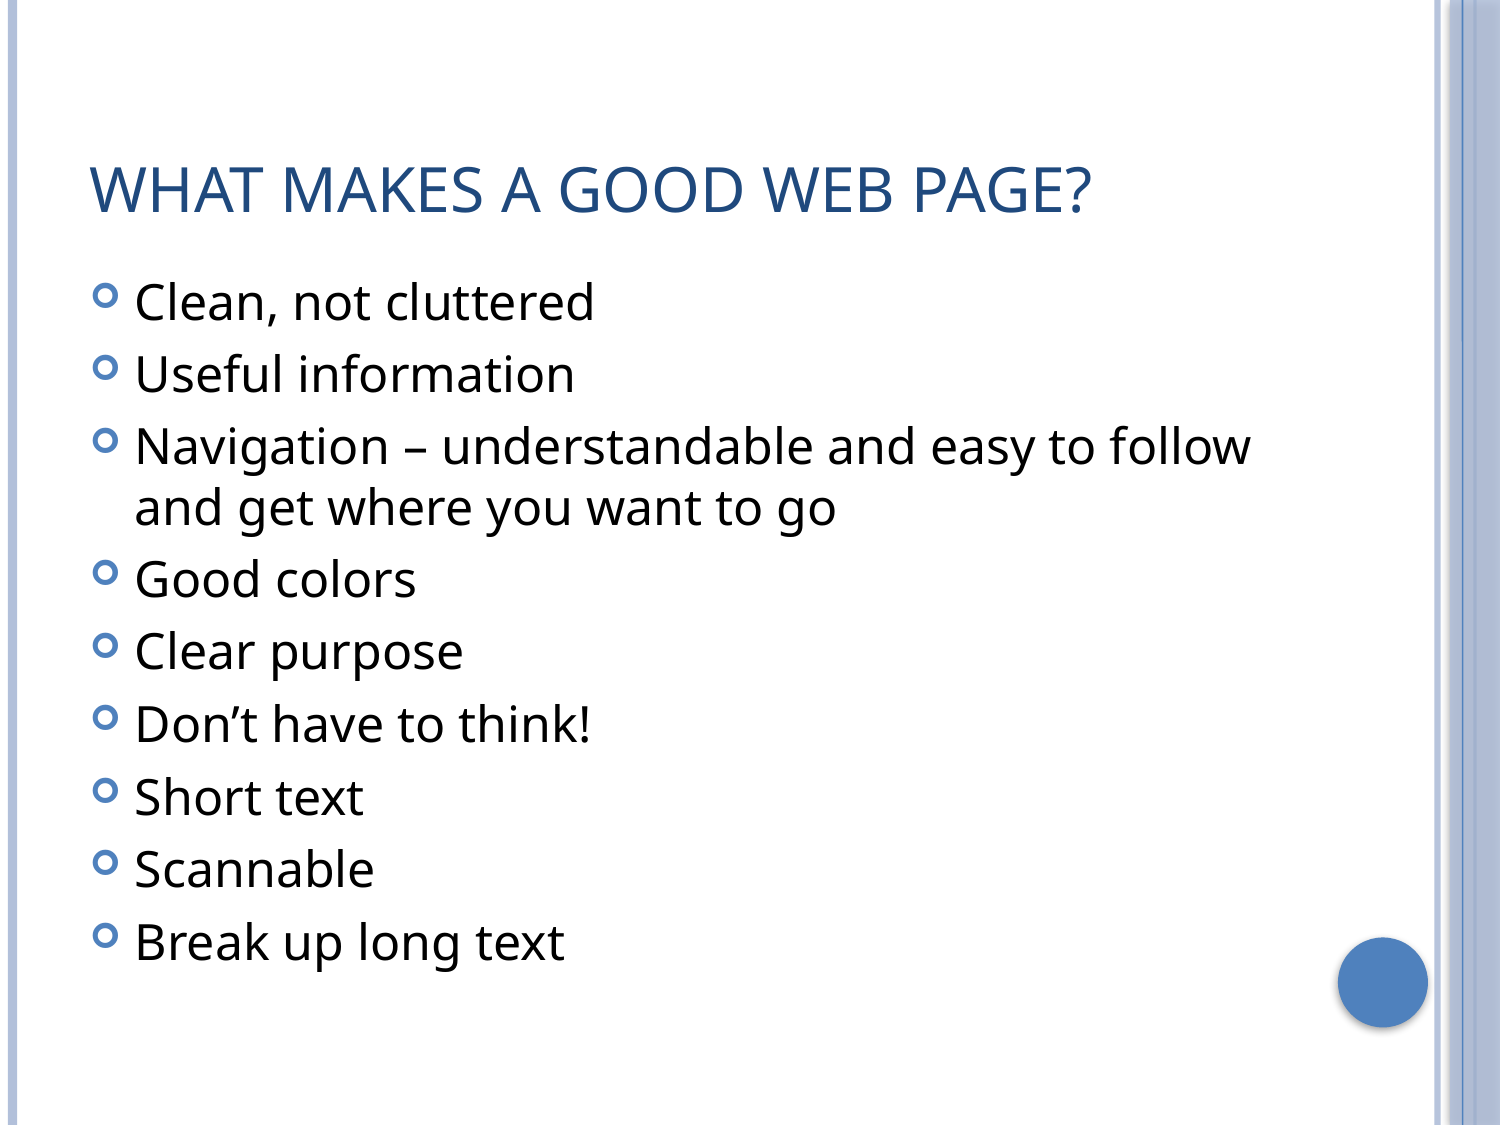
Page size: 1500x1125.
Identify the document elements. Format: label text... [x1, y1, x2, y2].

title What makes a Good Web Page? [75, 45, 1300, 233]
list Clean, not cluttered Useful information Navigation – understandable and easy to follow and get where you want to go Good colors Clear purpose Don’t have to think! Short text Scannable Break up long text [75, 262, 1300, 1062]
